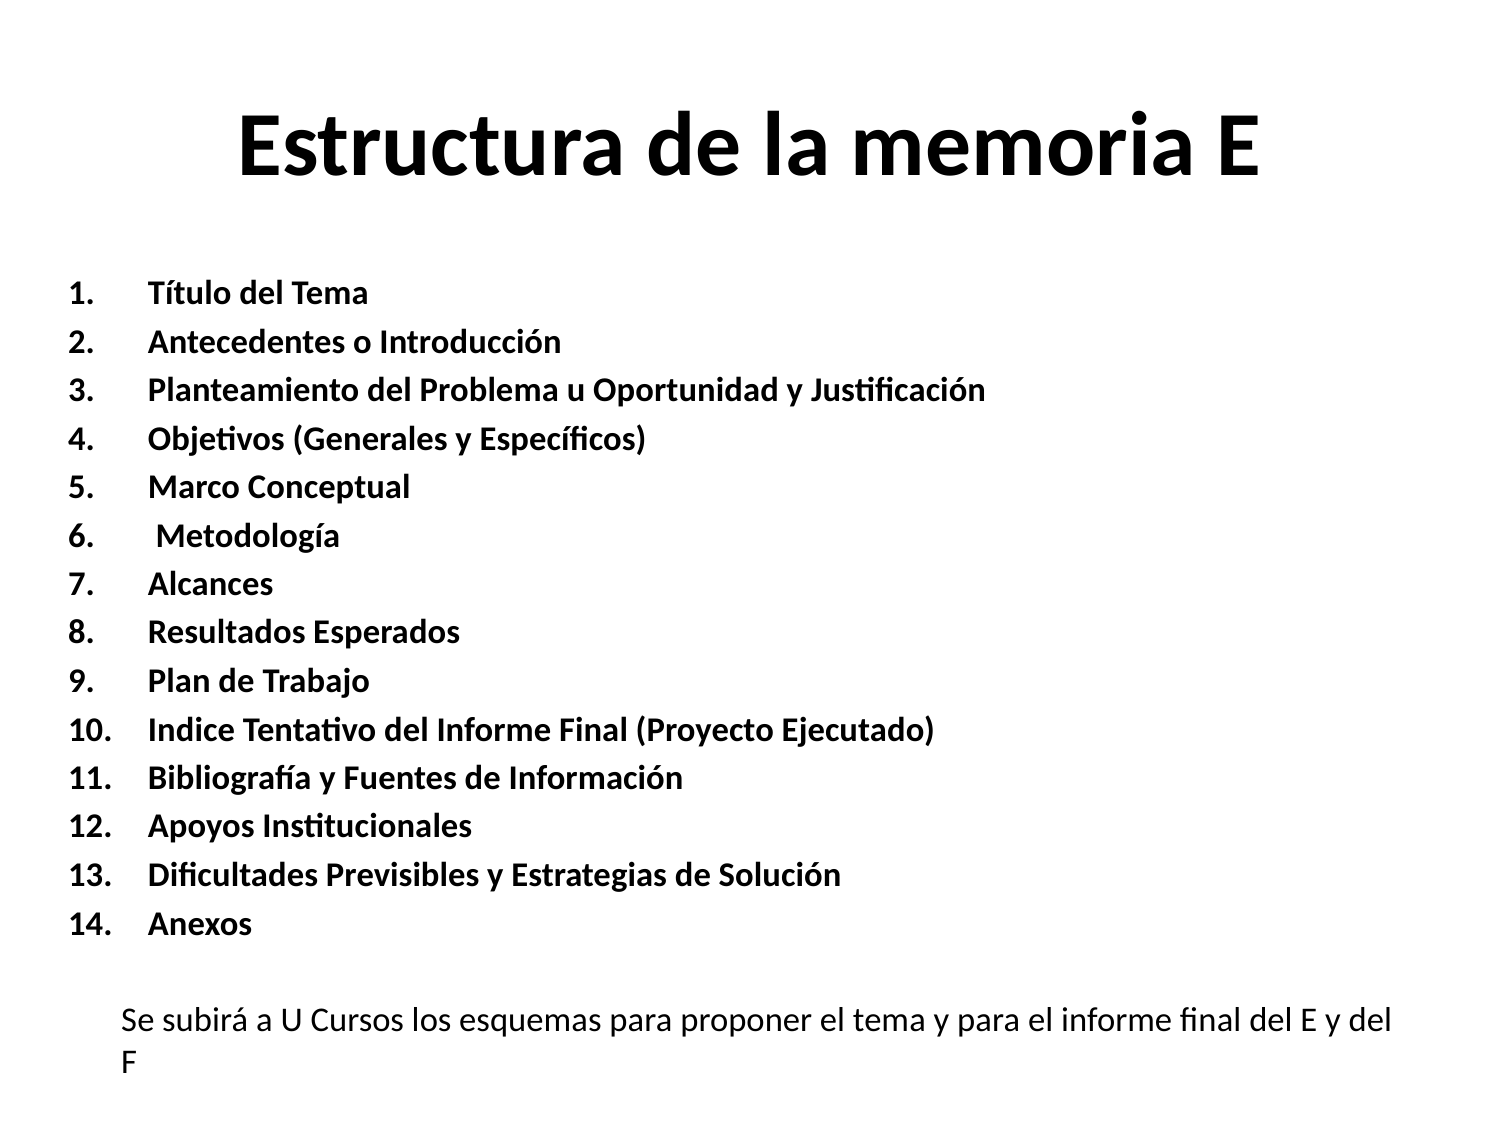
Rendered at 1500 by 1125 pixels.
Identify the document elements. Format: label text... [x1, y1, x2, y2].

title Estructura de la memoria E [75, 45, 1425, 233]
list Título del Tema Antecedentes o Introducción Planteamiento del Problema u Oportunidad y Justificación Objetivos (Generales y Específicos) Marco Conceptual Metodología Alcances Resultados Esperados Plan de Trabajo Indice Tentativo del Informe Final (Proyecto Ejecutado) Bibliografía y Fuentes de Información Apoyos Institucionales Dificultades Previsibles y Estrategias de Solución Anexos Se subirá a U Cursos los esquemas para proponer el tema y para el informe final del E y del F [53, 262, 1425, 1094]
